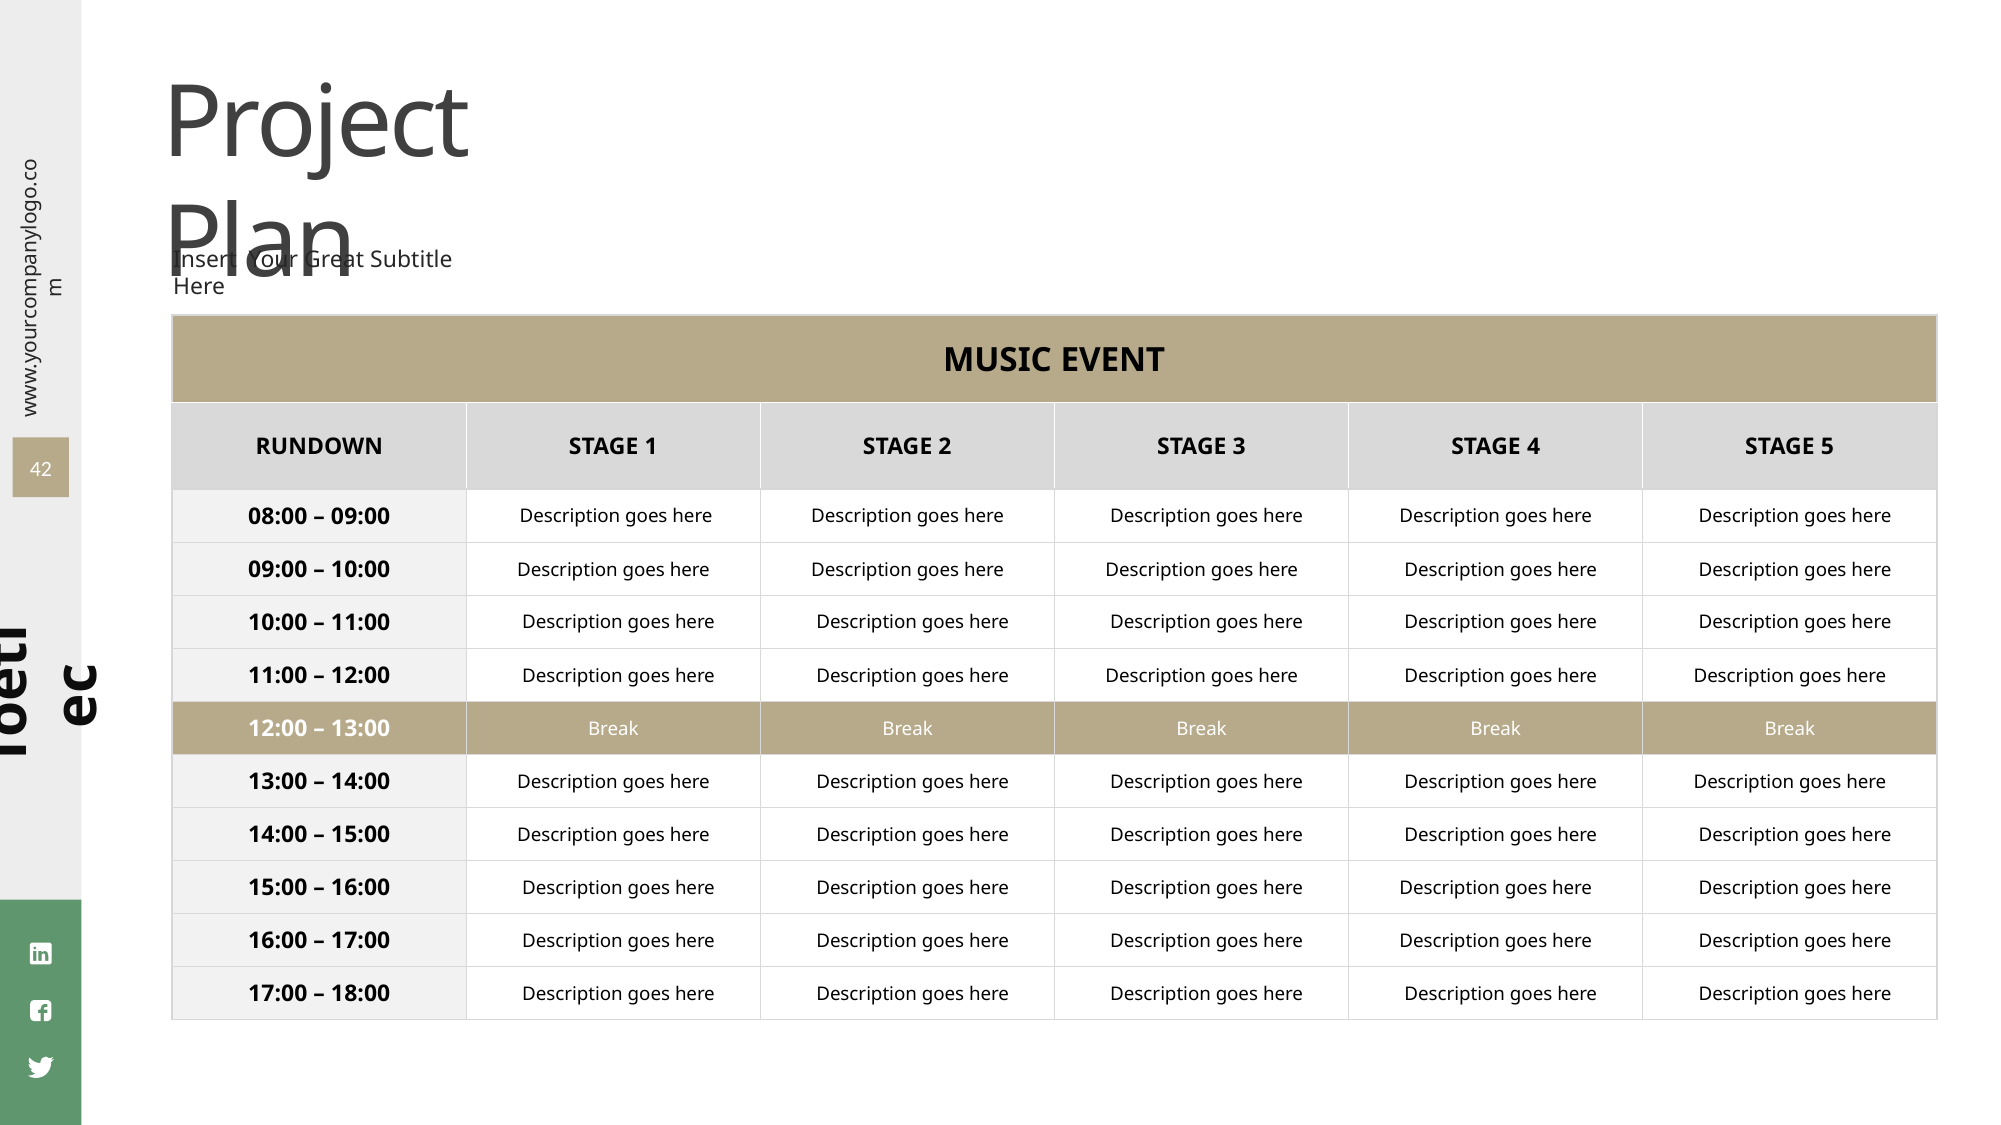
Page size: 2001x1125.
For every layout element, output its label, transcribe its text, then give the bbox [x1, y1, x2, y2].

table_cell Break [1643, 702, 1936, 754]
table_cell 12:00 – 13:00 [173, 702, 466, 754]
table_cell Description goes here [1055, 490, 1348, 542]
table_cell Description goes here [467, 490, 760, 542]
table_cell Description goes here [1349, 490, 1642, 542]
table_cell Description goes here [1349, 861, 1642, 913]
table_cell Description goes here [1643, 755, 1936, 807]
table_cell Description goes here [467, 596, 760, 648]
table_cell Description goes here [1349, 649, 1642, 701]
table_cell Description goes here [761, 861, 1054, 913]
table_cell Description goes here [761, 808, 1054, 860]
table_cell Description goes here [1349, 808, 1642, 860]
table_cell 09:00 – 10:00 [173, 543, 466, 595]
table_cell Description goes here [1643, 649, 1936, 701]
table_cell 10:00 – 11:00 [173, 596, 466, 648]
table_cell Description goes here [1055, 861, 1348, 913]
table_cell Description goes here [1055, 543, 1348, 595]
text_box Project Plan [147, 116, 677, 236]
slide_number 42 [12, 437, 69, 498]
table_cell STAGE 2 [761, 403, 1054, 488]
table_cell Description goes here [1643, 808, 1936, 860]
table_cell Description goes here [1055, 808, 1348, 860]
table_cell Description goes here [1349, 755, 1642, 807]
table_header MUSIC EVENT [173, 316, 1936, 402]
table_cell 14:00 – 15:00 [173, 808, 466, 860]
table_cell Description goes here [761, 914, 1054, 966]
table_cell 11:00 – 12:00 [173, 649, 466, 701]
table_cell 13:00 – 14:00 [173, 755, 466, 807]
table_cell Description goes here [1643, 543, 1936, 595]
table_cell STAGE 3 [1055, 403, 1348, 488]
table_cell 16:00 – 17:00 [173, 914, 466, 966]
table_cell Description goes here [1643, 967, 1936, 1019]
table_cell Break [1349, 702, 1642, 754]
table_cell Break [1055, 702, 1348, 754]
table_cell Description goes here [467, 543, 760, 595]
table_cell Description goes here [1055, 649, 1348, 701]
table_cell Description goes here [761, 755, 1054, 807]
table_cell Description goes here [761, 490, 1054, 542]
table_cell Description goes here [761, 543, 1054, 595]
table_cell Description goes here [1349, 596, 1642, 648]
text_box Insert Your Great Subtitle Here [158, 237, 512, 307]
table_cell Description goes here [467, 755, 760, 807]
table_cell Break [467, 702, 760, 754]
table_cell Description goes here [467, 967, 760, 1019]
table_cell Description goes here [1349, 967, 1642, 1019]
table_cell STAGE 1 [467, 403, 760, 488]
table_cell Description goes here [1643, 861, 1936, 913]
table_cell Description goes here [467, 808, 760, 860]
table_cell Description goes here [1643, 490, 1936, 542]
table_cell Description goes here [1055, 967, 1348, 1019]
table_cell Description goes here [1055, 914, 1348, 966]
table_cell Description goes here [1643, 914, 1936, 966]
table_cell Description goes here [467, 914, 760, 966]
table_cell Description goes here [761, 967, 1054, 1019]
table_cell 17:00 – 18:00 [173, 967, 466, 1019]
table_cell Description goes here [467, 861, 760, 913]
table_cell Description goes here [1349, 914, 1642, 966]
table_cell Description goes here [1055, 755, 1348, 807]
table_cell RUNDOWN [173, 403, 466, 488]
table_cell Break [761, 702, 1054, 754]
table_cell Description goes here [1643, 596, 1936, 648]
table_cell Description goes here [467, 649, 760, 701]
table_cell Description goes here [761, 649, 1054, 701]
table_cell 08:00 – 09:00 [173, 490, 466, 542]
table_cell Description goes here [761, 596, 1054, 648]
table_cell Description goes here [1349, 543, 1642, 595]
table_cell 15:00 – 16:00 [173, 861, 466, 913]
table_cell Description goes here [1055, 596, 1348, 648]
table_cell STAGE 5 [1643, 403, 1936, 488]
table_cell STAGE 4 [1349, 403, 1642, 488]
